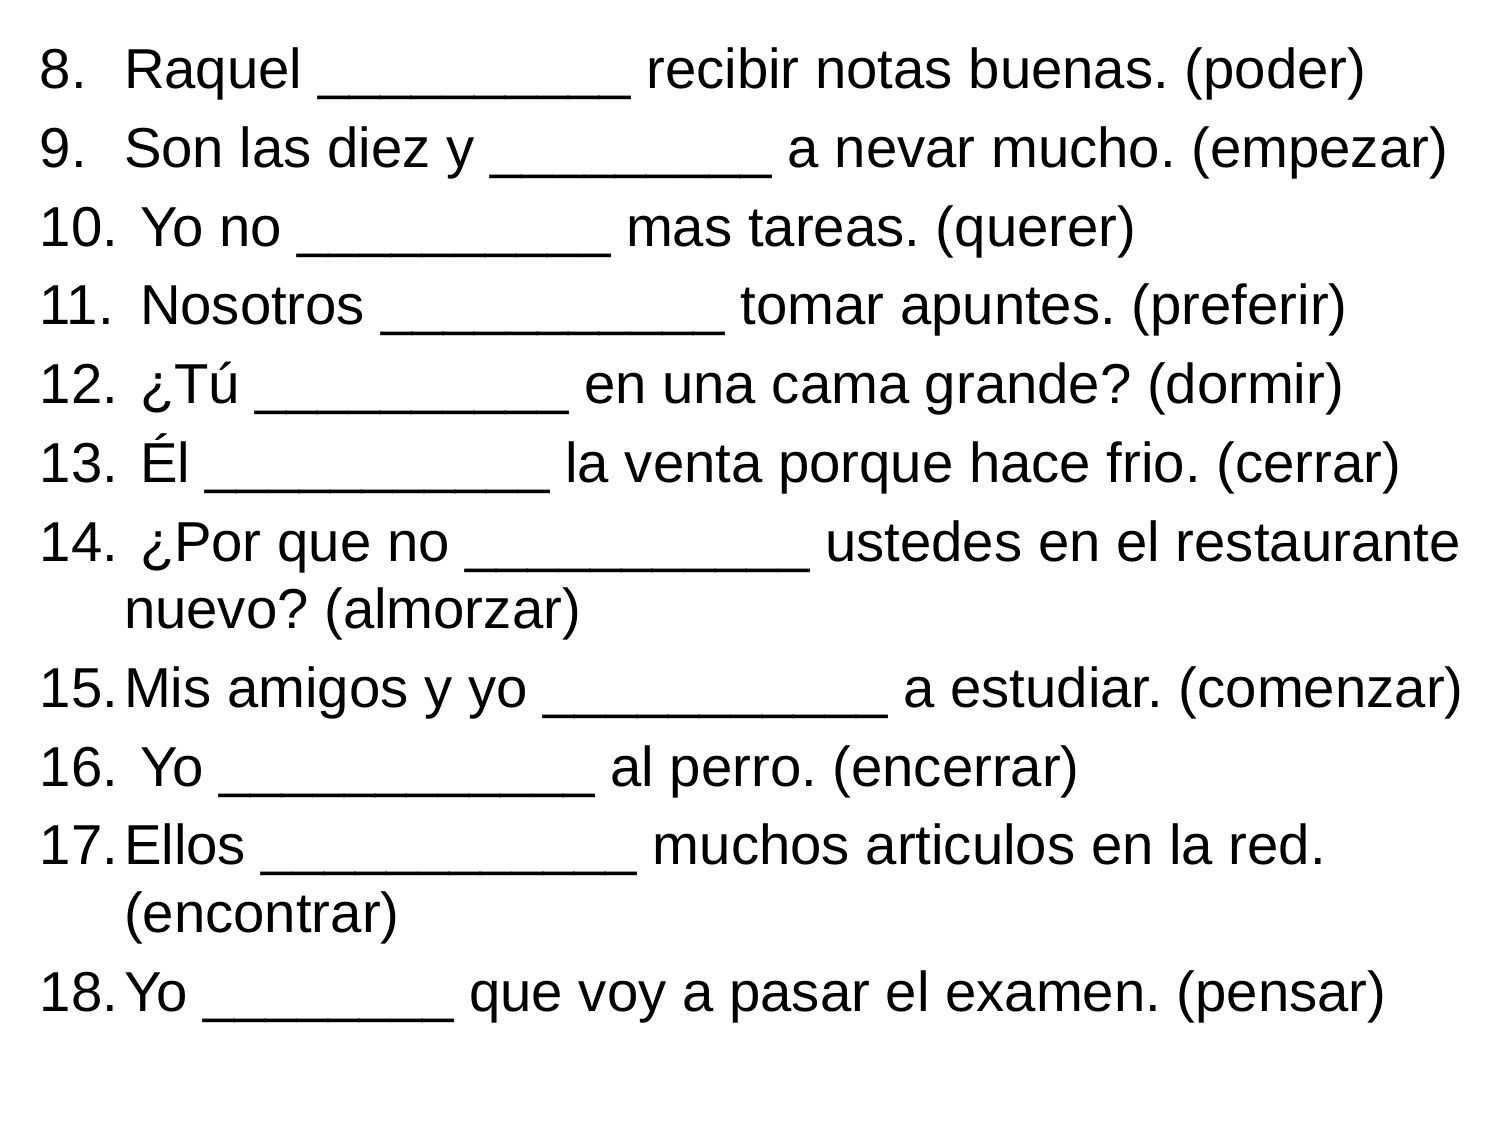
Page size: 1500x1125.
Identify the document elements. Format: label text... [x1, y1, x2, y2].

text_box Raquel __________ recibir notas buenas. (poder) Son las diez y _________ a nevar mucho. (empezar) Yo no __________ mas tareas. (querer) Nosotros ___________ tomar apuntes. (preferir) ¿Tú __________ en una cama grande? (dormir) Él ___________ la venta porque hace frio. (cerrar) ¿Por que no ___________ ustedes en el restaurante nuevo? (almorzar) Mis amigos y yo ___________ a estudiar. (comenzar) Yo ____________ al perro. (encerrar) Ellos ____________ muchos articulos en la red. (encontrar) Yo ________ que voy a pasar el examen. (pensar) [24, 24, 1488, 1125]
